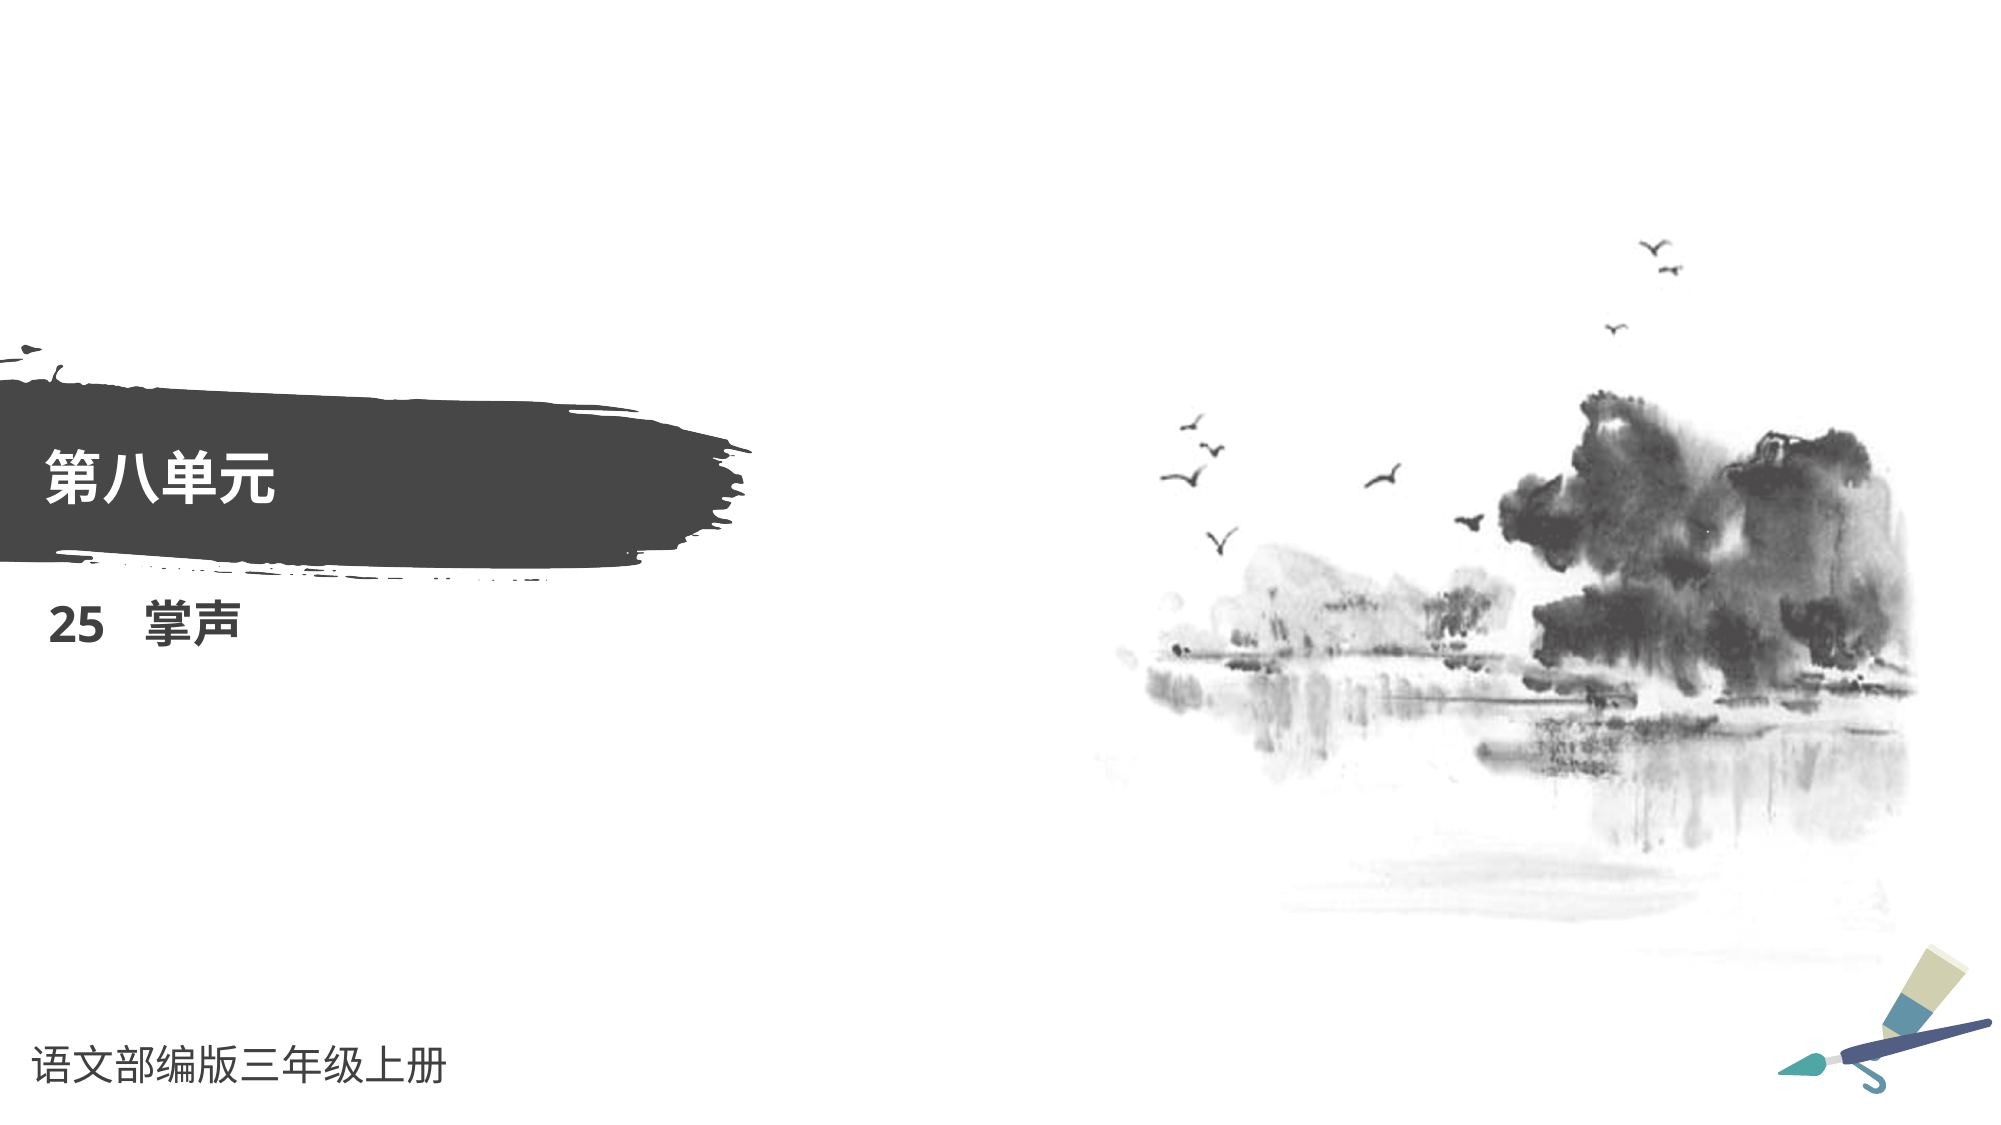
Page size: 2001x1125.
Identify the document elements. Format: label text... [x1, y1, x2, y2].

text_box 25 掌声 [33, 585, 633, 660]
text_box 语文部编版三年级上册 [15, 1031, 616, 1097]
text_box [1811, 945, 1974, 1125]
picture [1093, 235, 1920, 974]
picture [0, 335, 752, 582]
